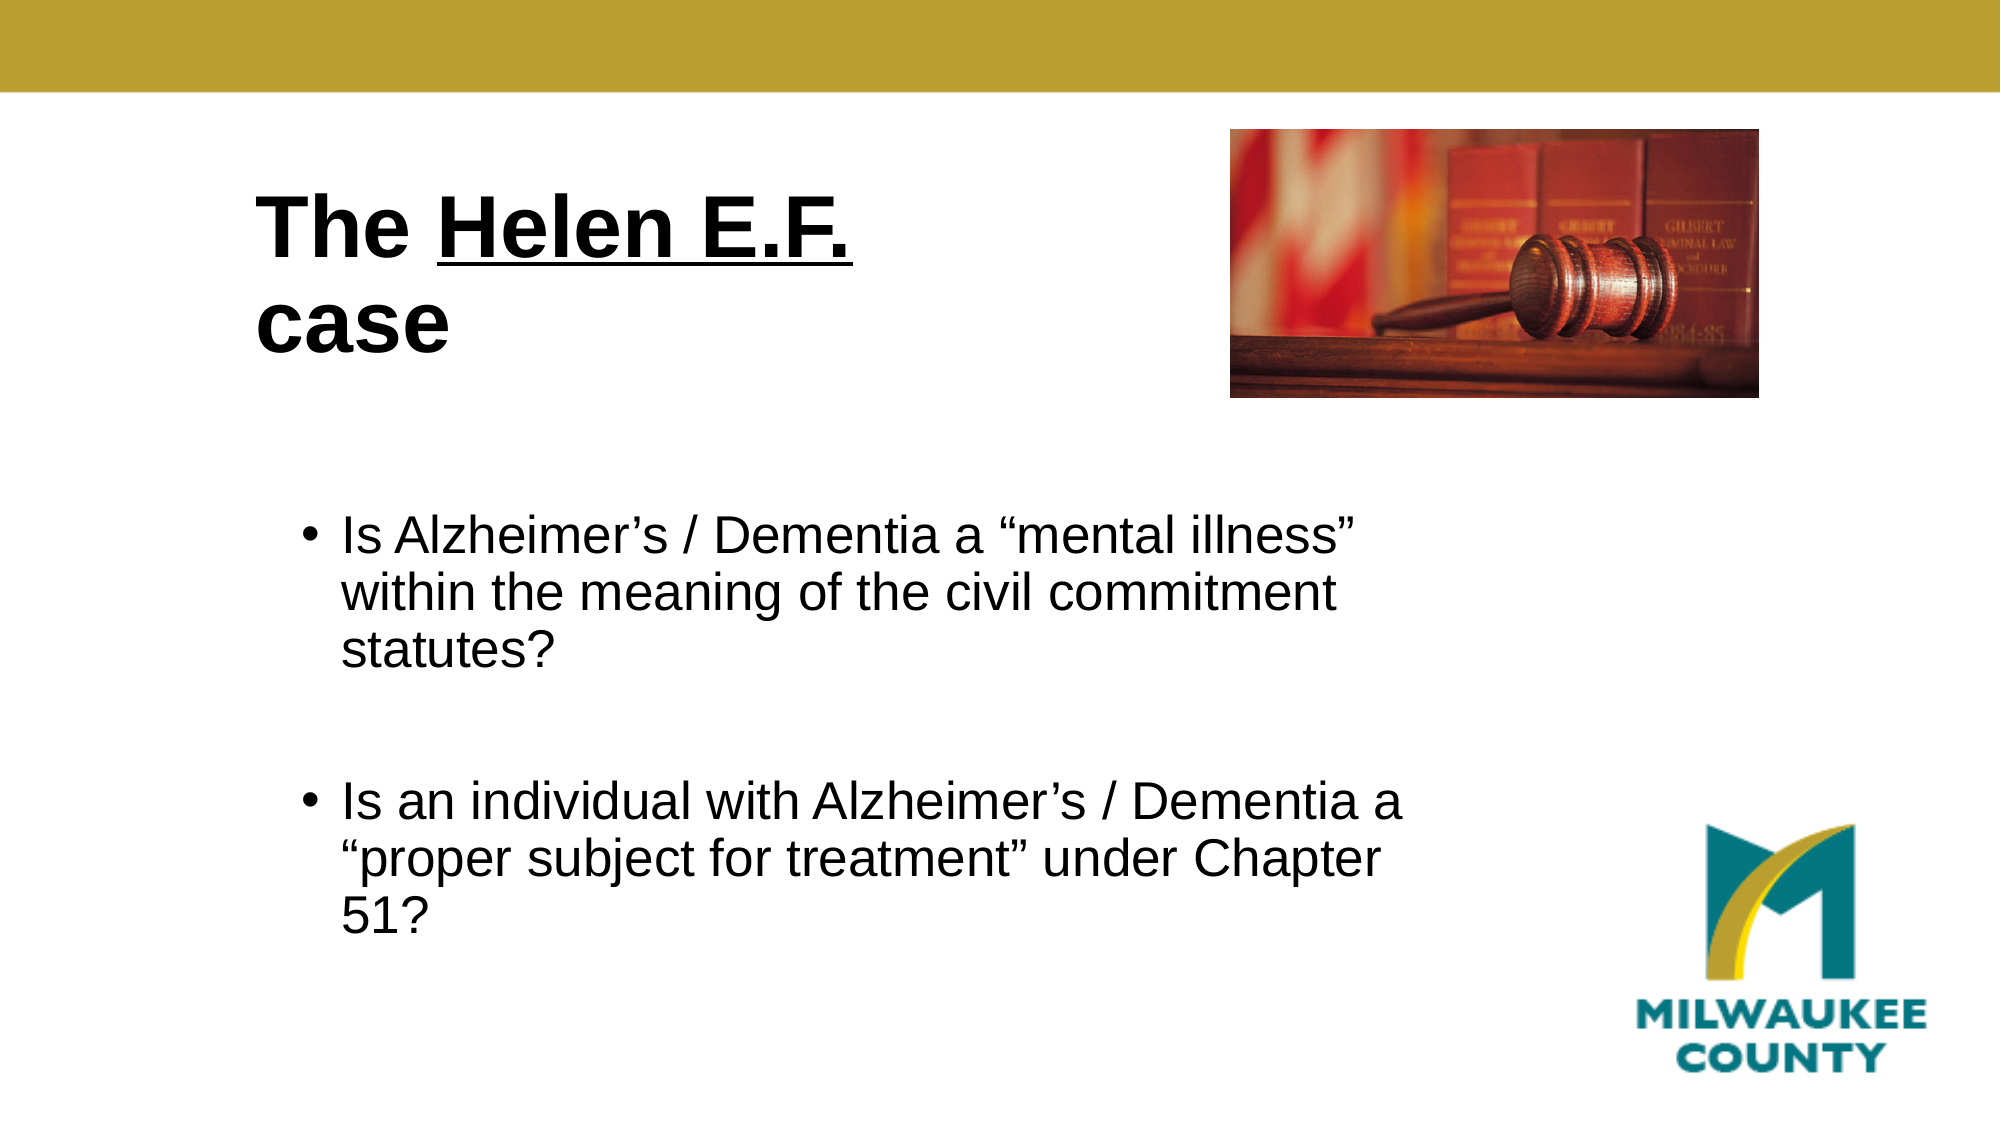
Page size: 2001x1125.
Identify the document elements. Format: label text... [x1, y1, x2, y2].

title The Helen E.F. case [247, 86, 977, 380]
picture [0, 0, 2000, 1125]
list Is Alzheimer’s / Dementia a “mental illness” within the meaning of the civil commitment statutes? Is an individual with Alzheimer’s / Dementia a “proper subject for treatment” under Chapter 51? [225, 499, 1477, 956]
